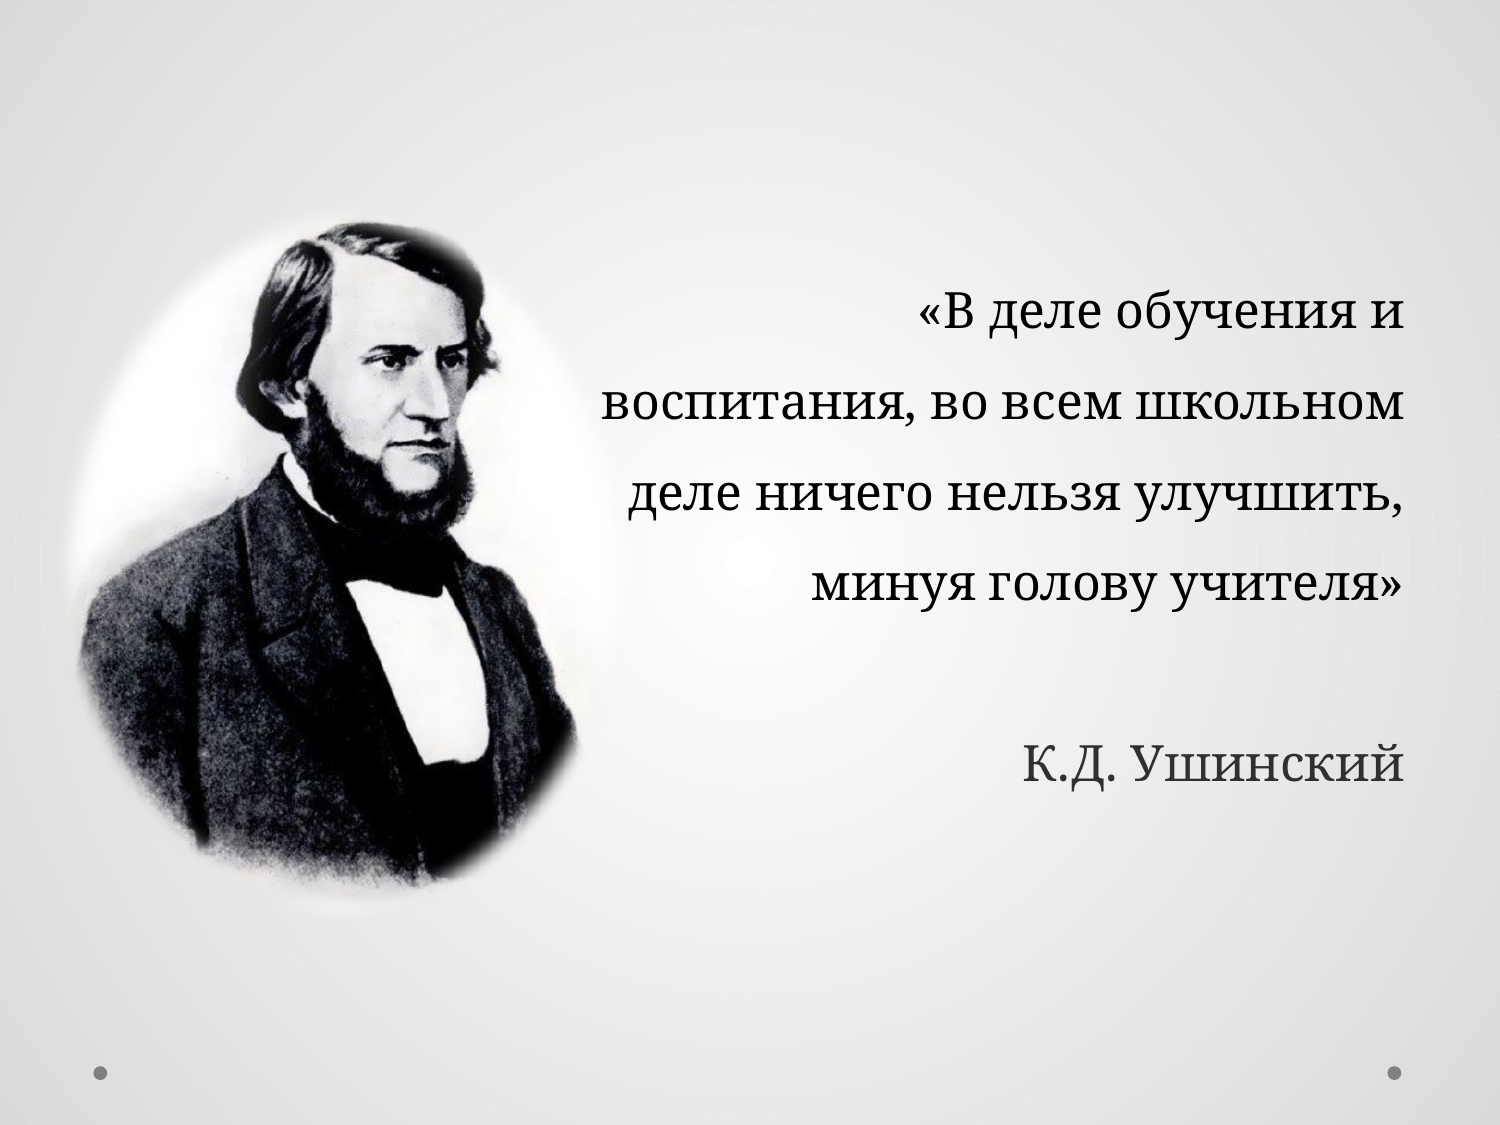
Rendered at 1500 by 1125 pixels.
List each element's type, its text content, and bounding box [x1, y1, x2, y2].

picture [51, 198, 638, 926]
title «В деле обучения и воспитания, во всем школьном деле ничего нельзя улучшить, минуя голову учителя» К.Д. Ушинский [643, 602, 1420, 800]
